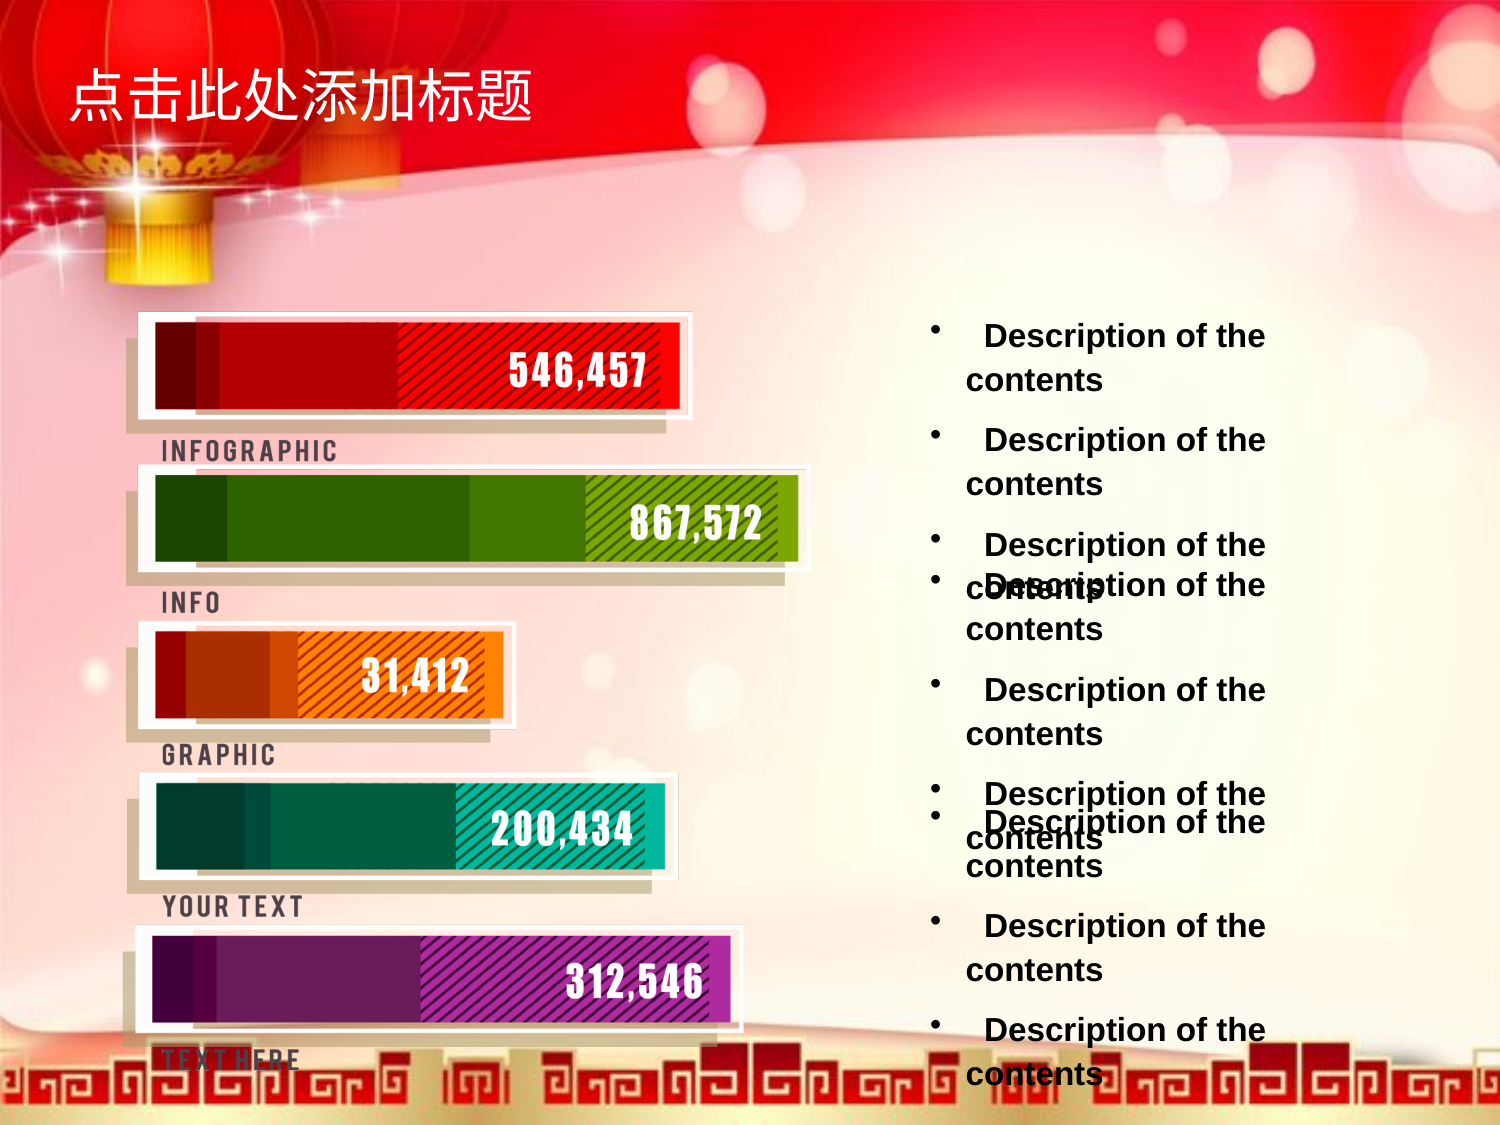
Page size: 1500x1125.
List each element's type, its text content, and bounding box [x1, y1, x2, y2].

text_box Description of the contents Description of the contents Description of the contents [915, 302, 1424, 552]
text_box Description of the contents Description of the contents Description of the contents [915, 788, 1424, 1100]
text_box 点击此处添加标题 [53, 52, 1129, 137]
text_box Description of the contents Description of the contents Description of the contents [915, 552, 1424, 788]
picture [0, 0, 1500, 1125]
